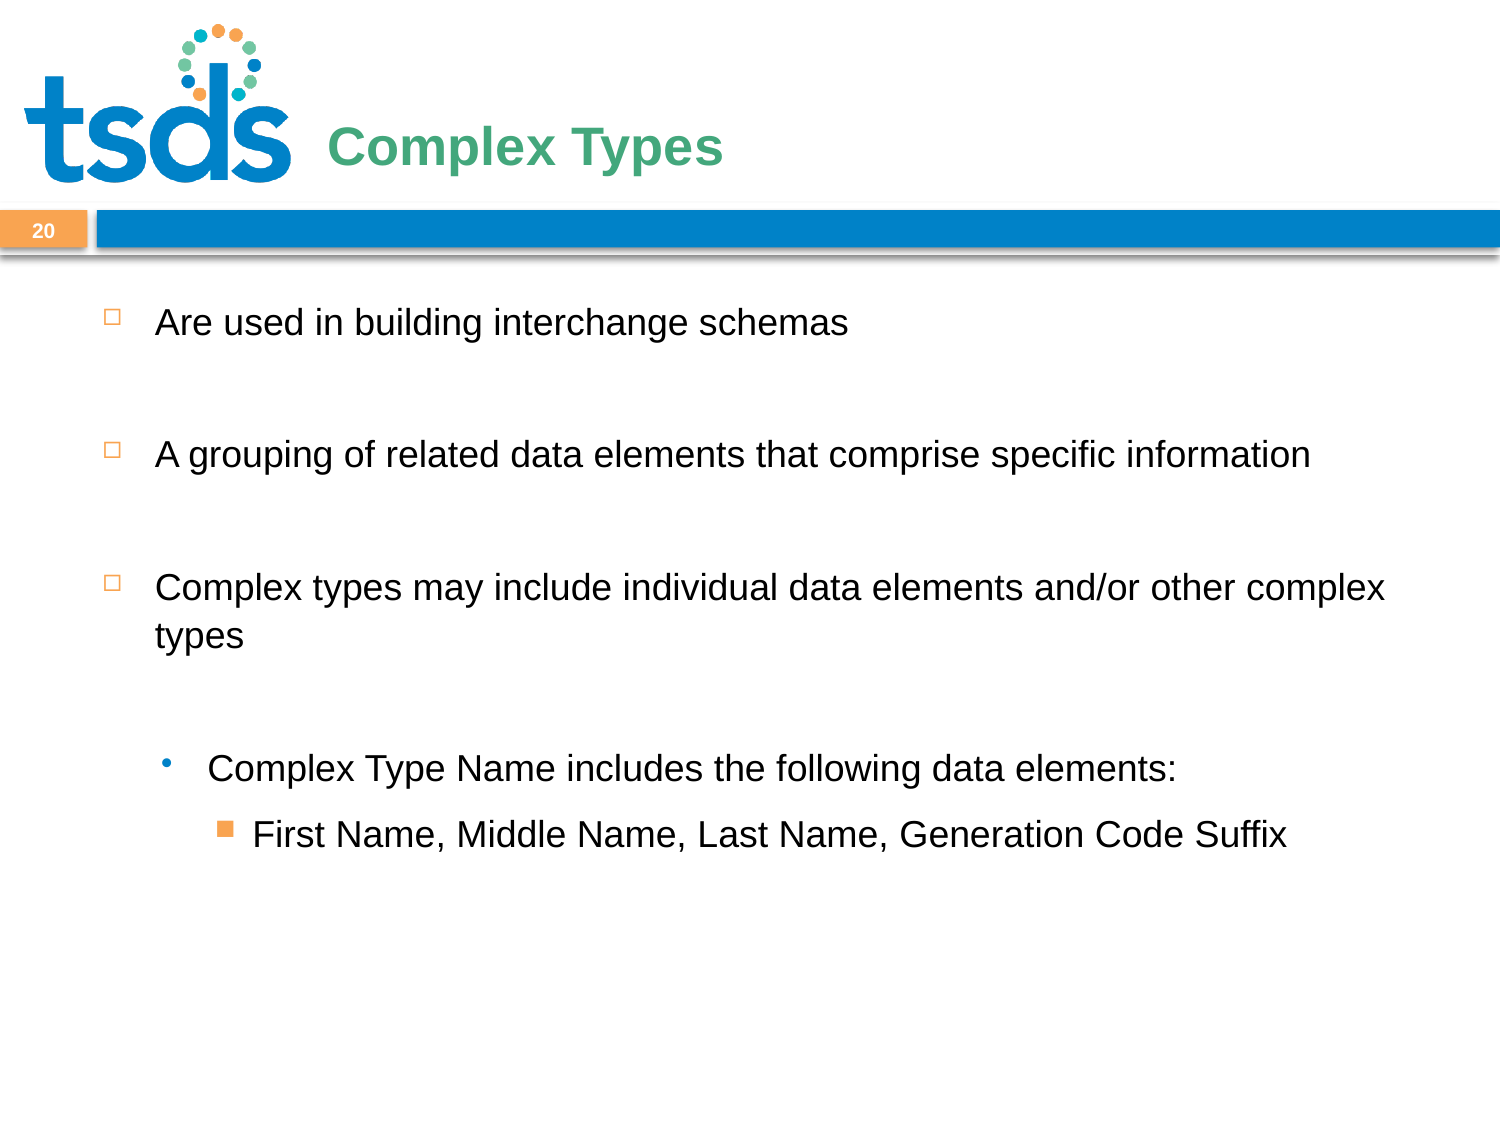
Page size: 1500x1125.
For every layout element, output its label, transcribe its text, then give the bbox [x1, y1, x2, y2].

picture [24, 24, 291, 191]
title Complex Types [312, 75, 1463, 213]
text_box Are used in building interchange schemas A grouping of related data elements that comprise specific information Complex types may include individual data elements and/or other complex types Complex Type Name includes the following data elements: First Name, Middle Name, Last Name, Generation Code Suffix [87, 287, 1425, 1050]
slide_number 19 [0, 210, 88, 251]
